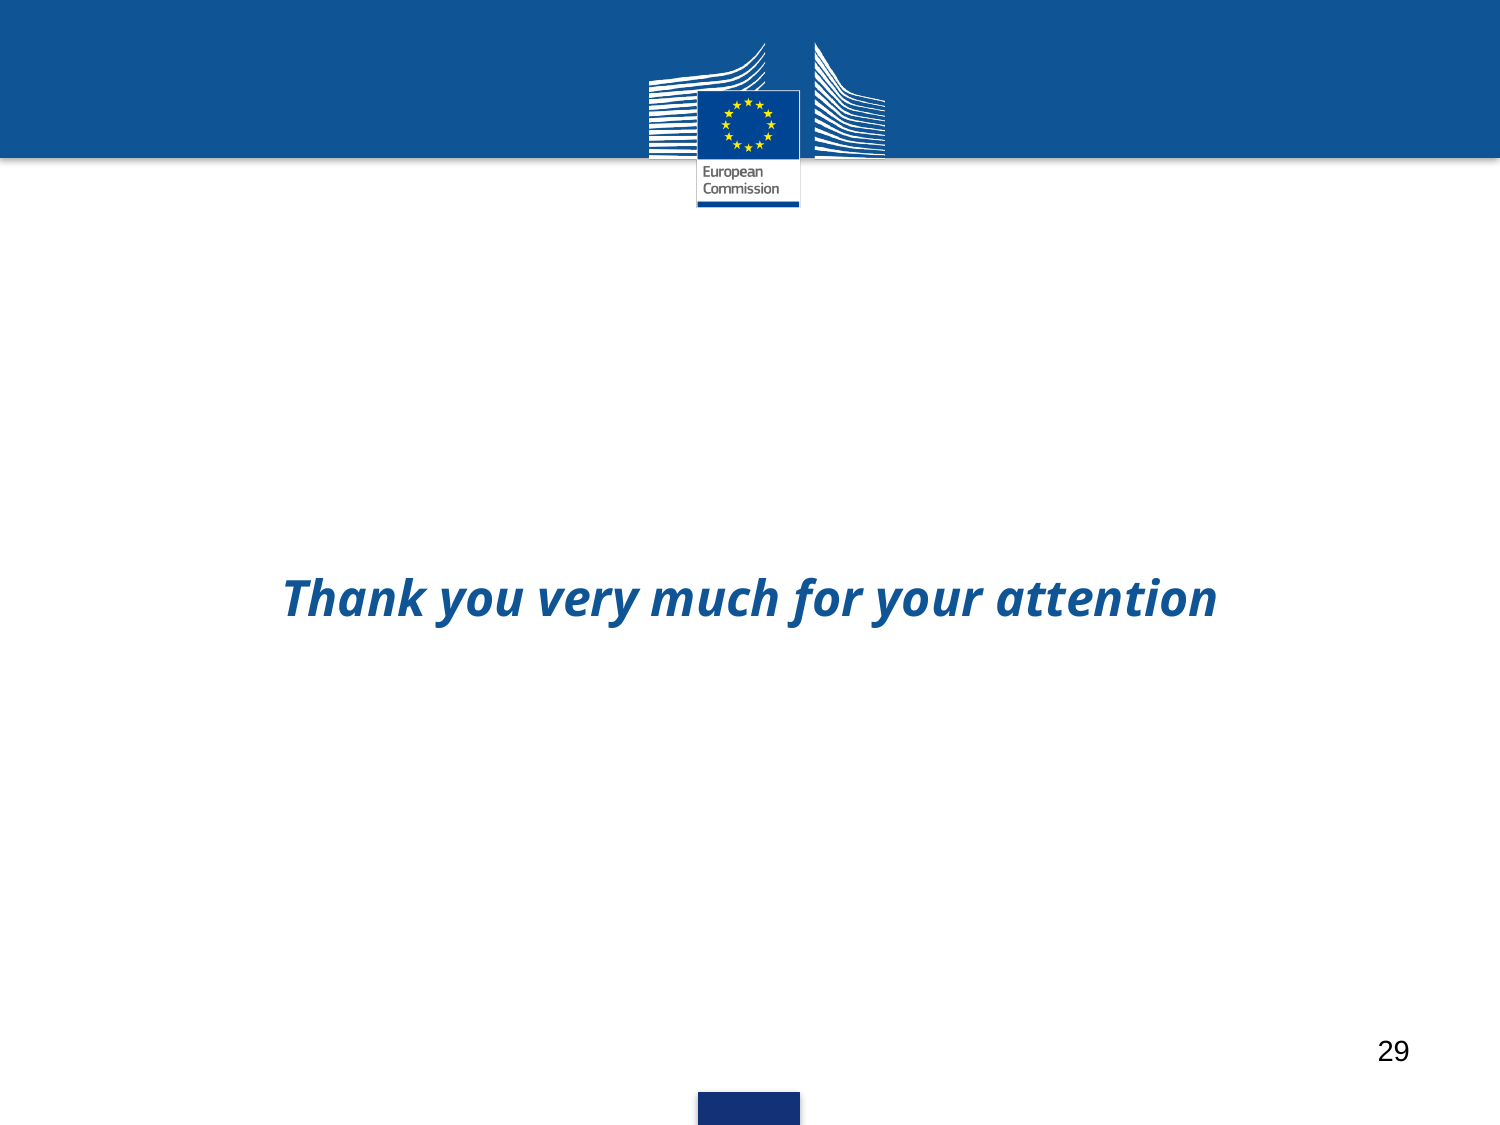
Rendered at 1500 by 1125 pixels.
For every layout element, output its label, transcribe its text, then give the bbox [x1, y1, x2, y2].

picture [649, 42, 885, 208]
list Thank you very much for your attention [75, 278, 1425, 988]
slide_number 29 [1074, 1024, 1425, 1103]
